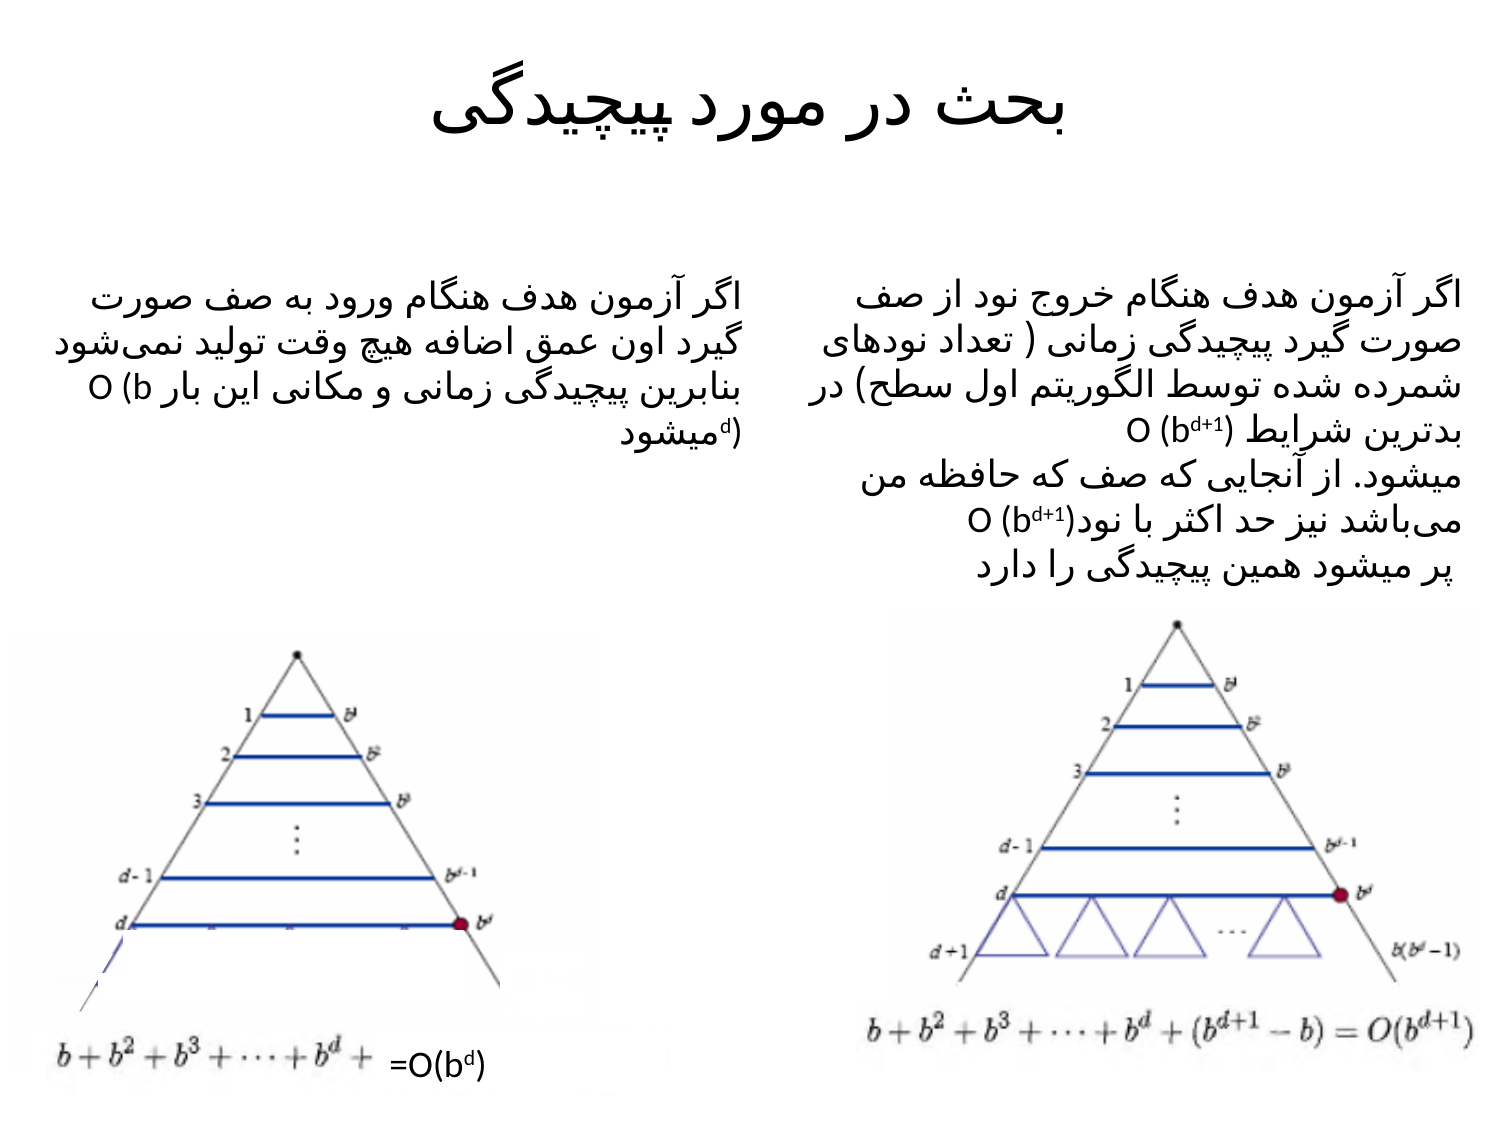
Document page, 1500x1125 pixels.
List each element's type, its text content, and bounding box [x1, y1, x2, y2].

text_box اگر آزمون هدف هنگام خروج نود از صف صورت گیرد پیچیدگی‌ زمانی‌ ( تعداد نود‌های شمرده شده توسط الگوریتم اول سطح) در بدترین شرایط O (bd+1) میشود. از آنجایی که صف که حافظه من می‌باشد نیز حد اکثر با نودO (bd+1) پر میشود همین پیچیدگی‌ را دارد [728, 262, 1479, 593]
picture [7, 637, 669, 1101]
text_box اگر آزمون هدف هنگام ورود به صف صورت گیرد اون عمق اضافه هیچ وقت تولید نمی‌شود بنابرین پیچیدگی‌ زمانی‌ و مکانی این بار O (b d)میشود [7, 265, 758, 460]
title بحث در مورد پیچیدگی‌ [75, 45, 1425, 233]
picture [840, 607, 1481, 1071]
